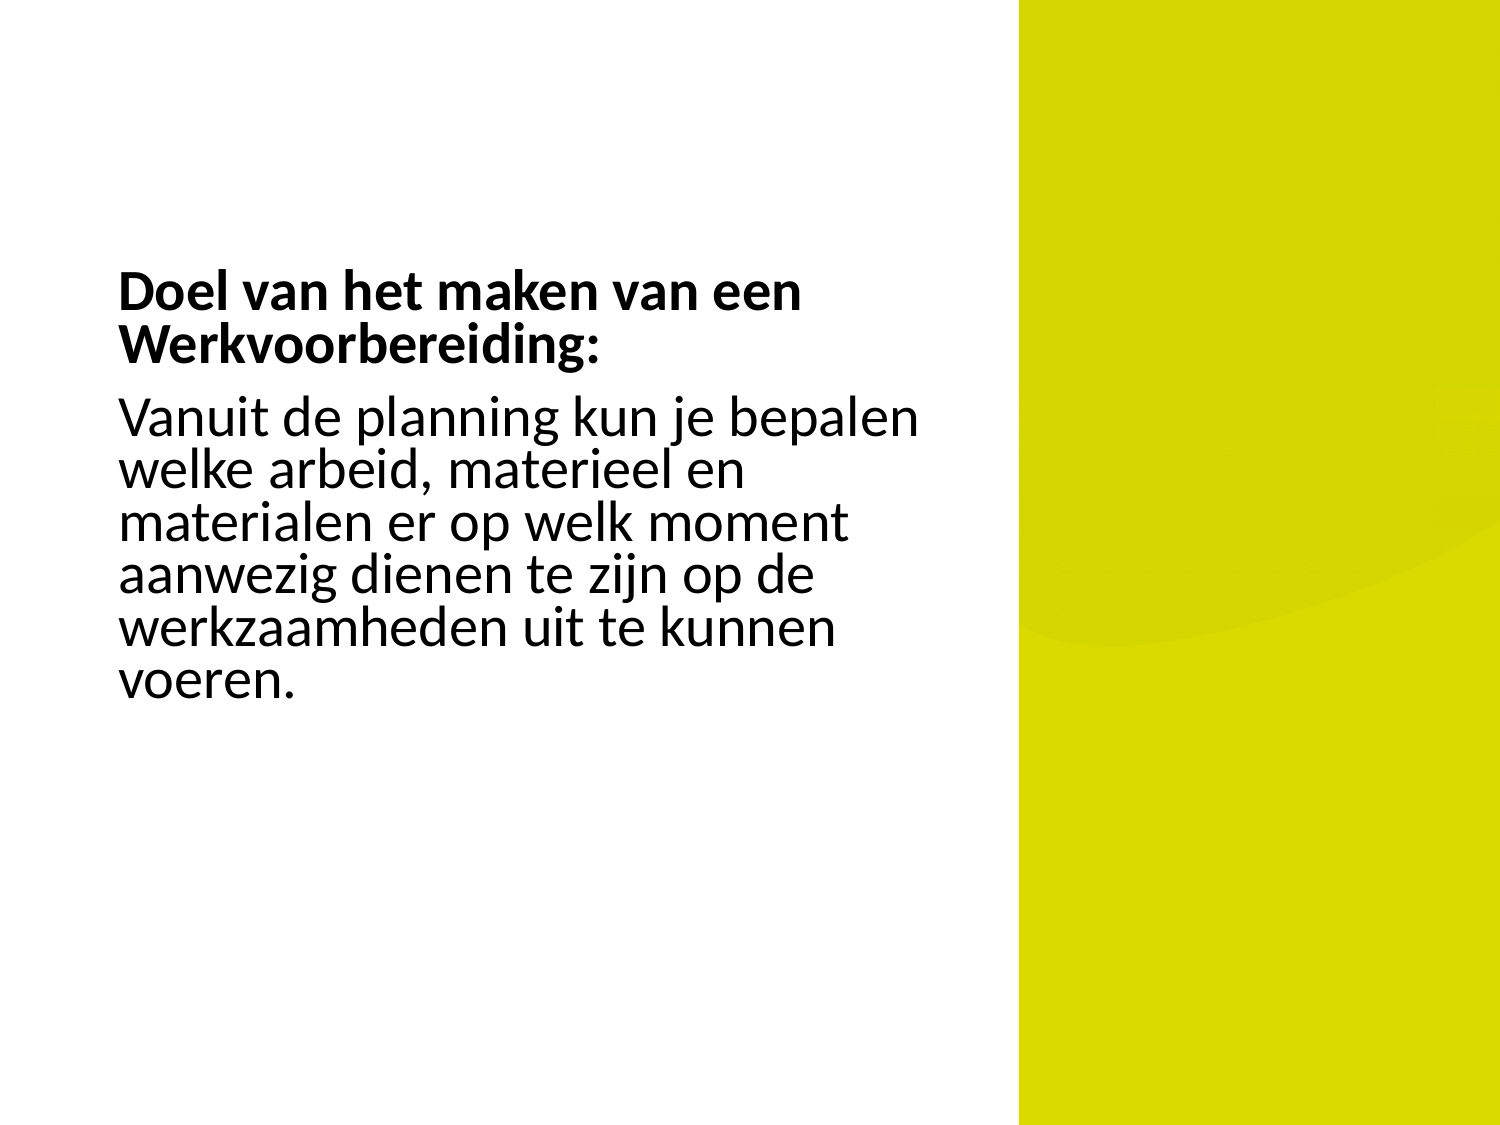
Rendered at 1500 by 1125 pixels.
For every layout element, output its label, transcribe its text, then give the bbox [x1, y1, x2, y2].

list Doel van het maken van een Werkvoorbereiding: Vanuit de planning kun je bepalen welke arbeid, materieel en materialen er op welk moment aanwezig dienen te zijn op de werkzaamheden uit te kunnen voeren. [103, 261, 969, 1106]
picture [1018, 0, 1500, 1125]
